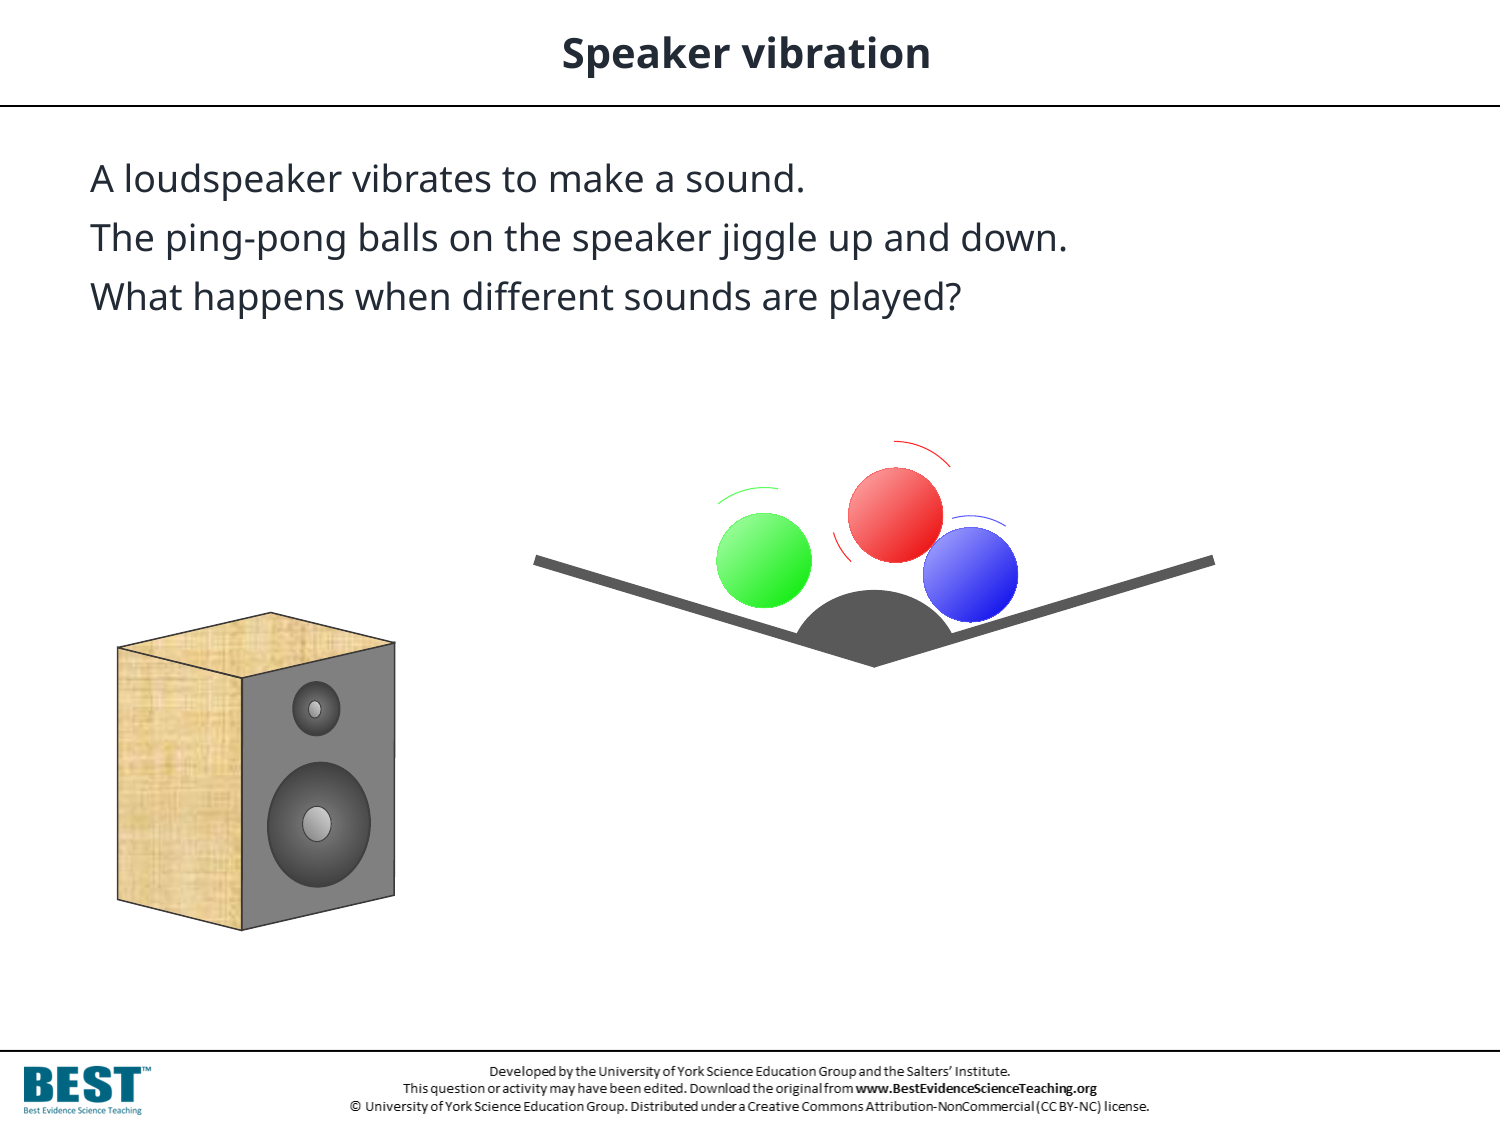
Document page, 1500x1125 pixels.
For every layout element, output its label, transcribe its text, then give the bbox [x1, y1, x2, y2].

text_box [117, 616, 426, 931]
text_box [534, 441, 1214, 736]
text_box Speaker vibration [23, 4, 1471, 99]
picture [0, 105, 1500, 1125]
